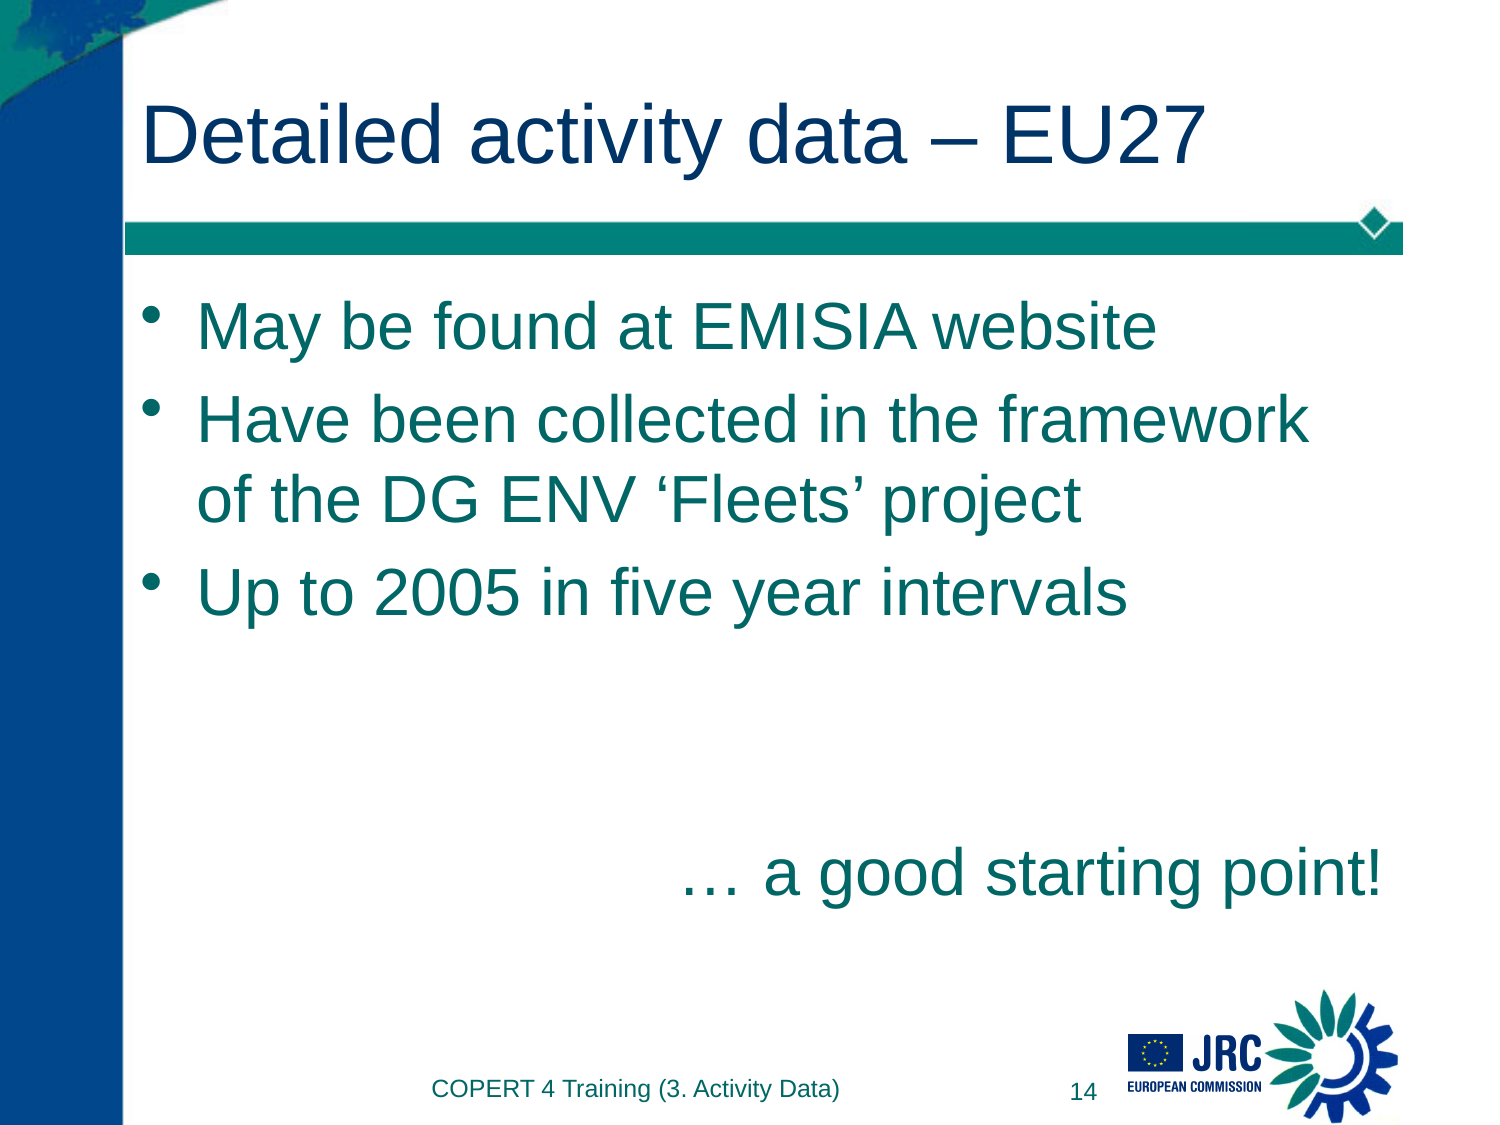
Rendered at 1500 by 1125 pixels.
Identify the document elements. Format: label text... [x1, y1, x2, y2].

title Detailed activity data – EU27 [124, 33, 1401, 188]
picture [1128, 1034, 1261, 1092]
footer COPERT 4 Training (3. Activity Data) [324, 1062, 948, 1110]
picture [0, 0, 1403, 1125]
list May be found at EMISIA website Have been collected in the framework of the DG ENV ‘Fleets’ project Up to 2005 in five year intervals … a good starting point! [124, 274, 1401, 963]
picture [1262, 987, 1400, 1125]
slide_number 14 [987, 1062, 1113, 1113]
